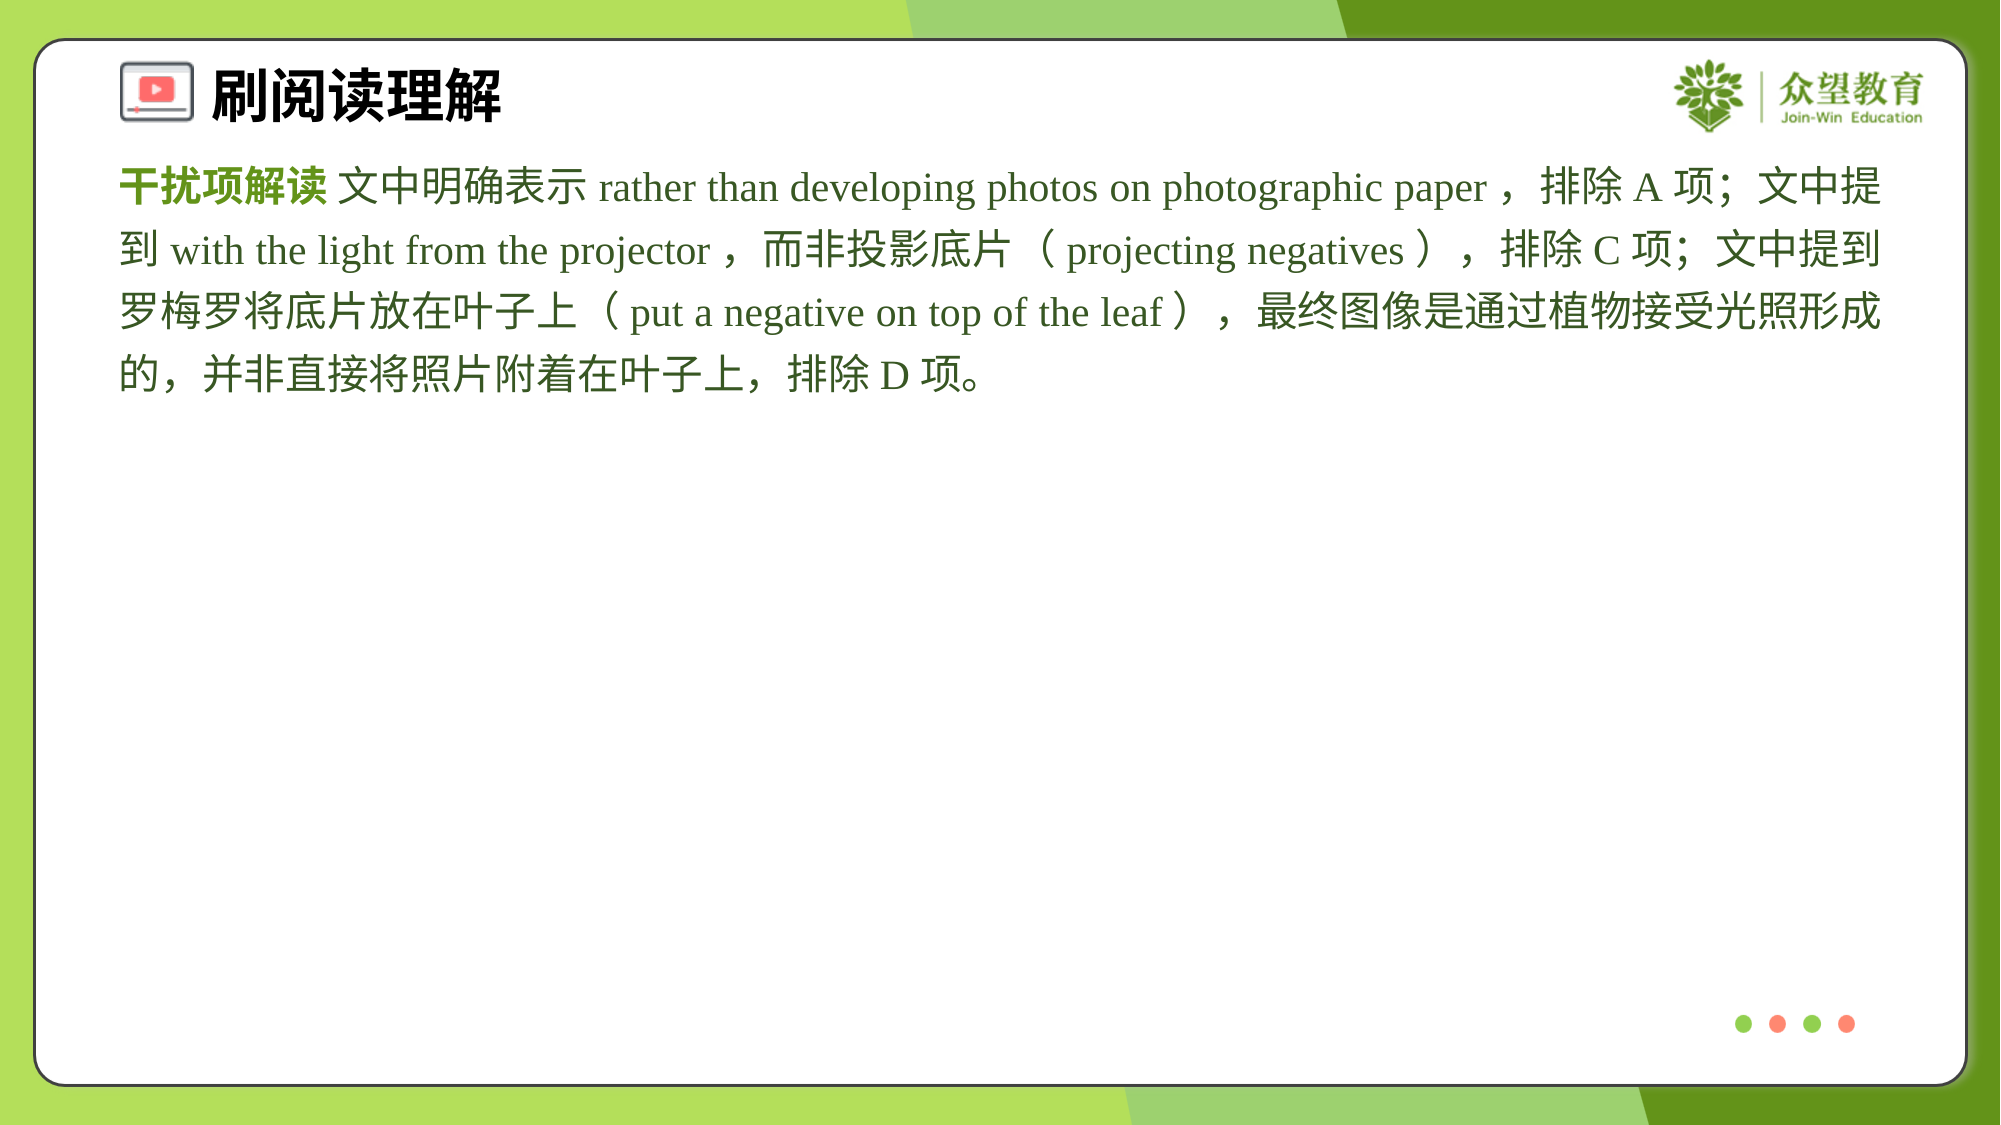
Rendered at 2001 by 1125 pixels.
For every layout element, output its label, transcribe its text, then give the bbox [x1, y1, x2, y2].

picture [0, 0, 2000, 1125]
text_box 干扰项解读 文中明确表示rather than developing photos on photographic paper，排除A项；文中提到with the light from the projector，而非投影底片（projecting negatives），排除C项；文中提到罗梅罗将底片放在叶子上（put a negative on top of the leaf），最终图像是通过植物接受光照形成的，并非直接将照片附着在叶子上，排除D项。 [118, 147, 1883, 393]
